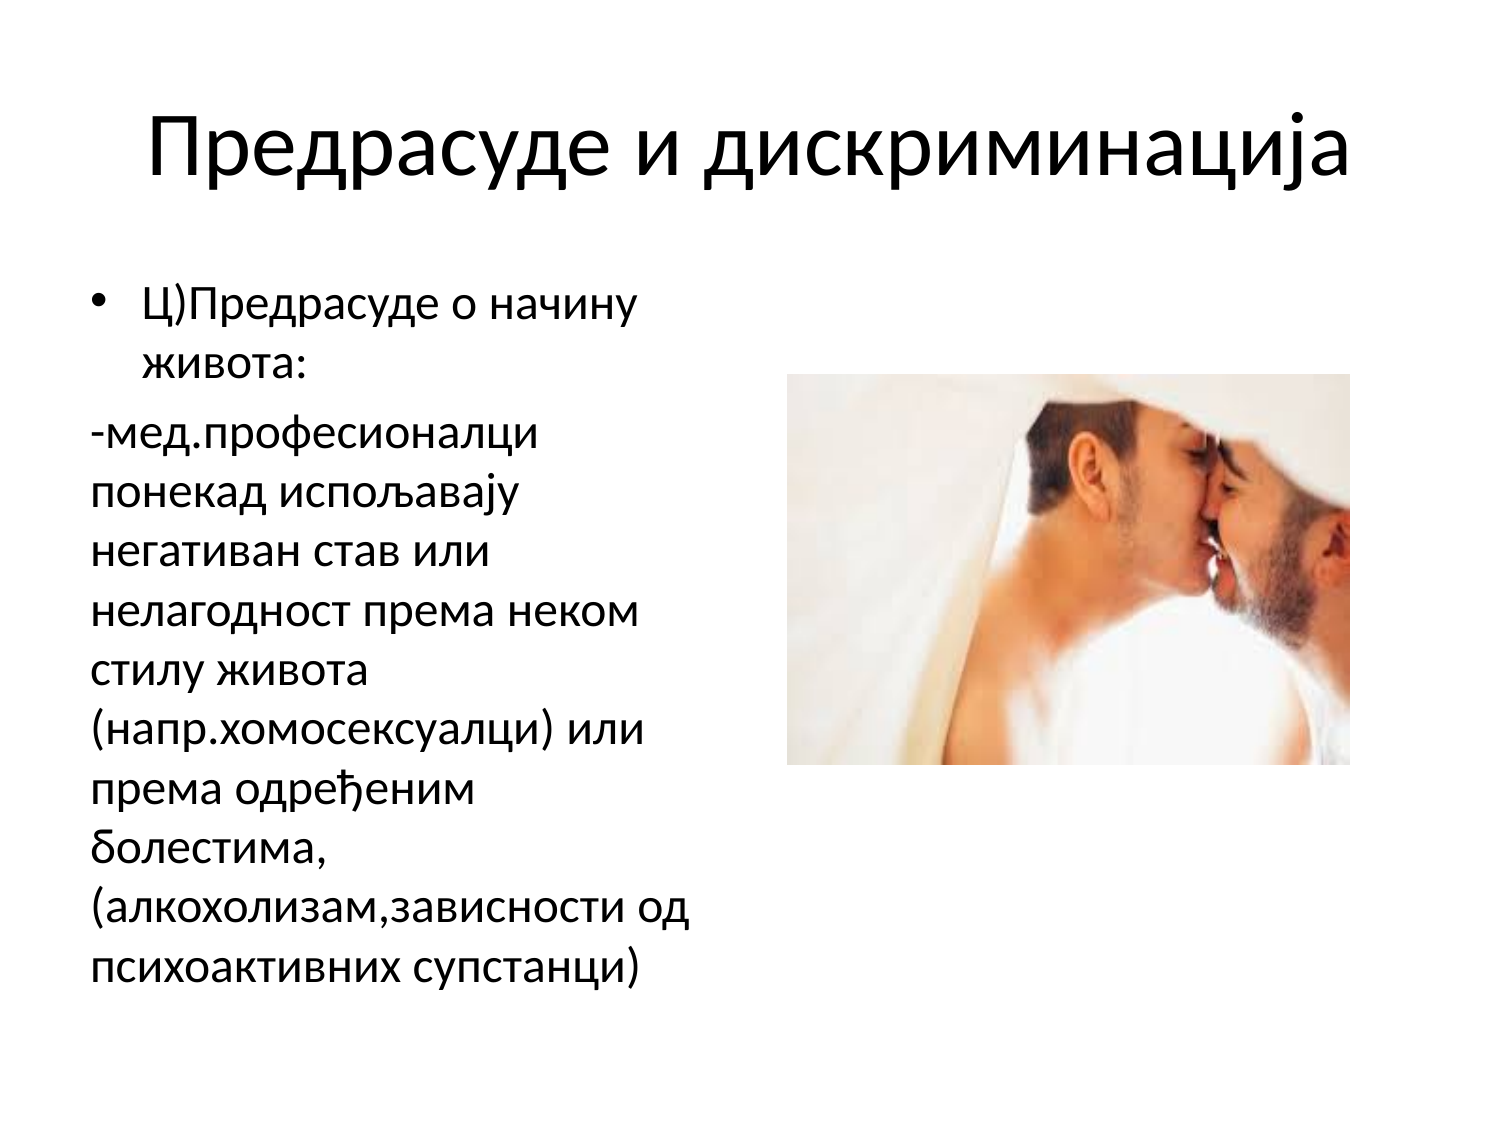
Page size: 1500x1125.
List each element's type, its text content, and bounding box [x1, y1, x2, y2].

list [787, 374, 1351, 766]
list Ц)Предрасуде о начину живота: -мед.професионалци понекад испољавају негативан став или нелагодност према неком стилу живота (напр.хомосексуалци) или према одређеним болестима,(алкохолизам,зависности од психоактивних супстанци) [75, 262, 738, 1005]
title Предрасуде и дискриминација [75, 45, 1425, 233]
